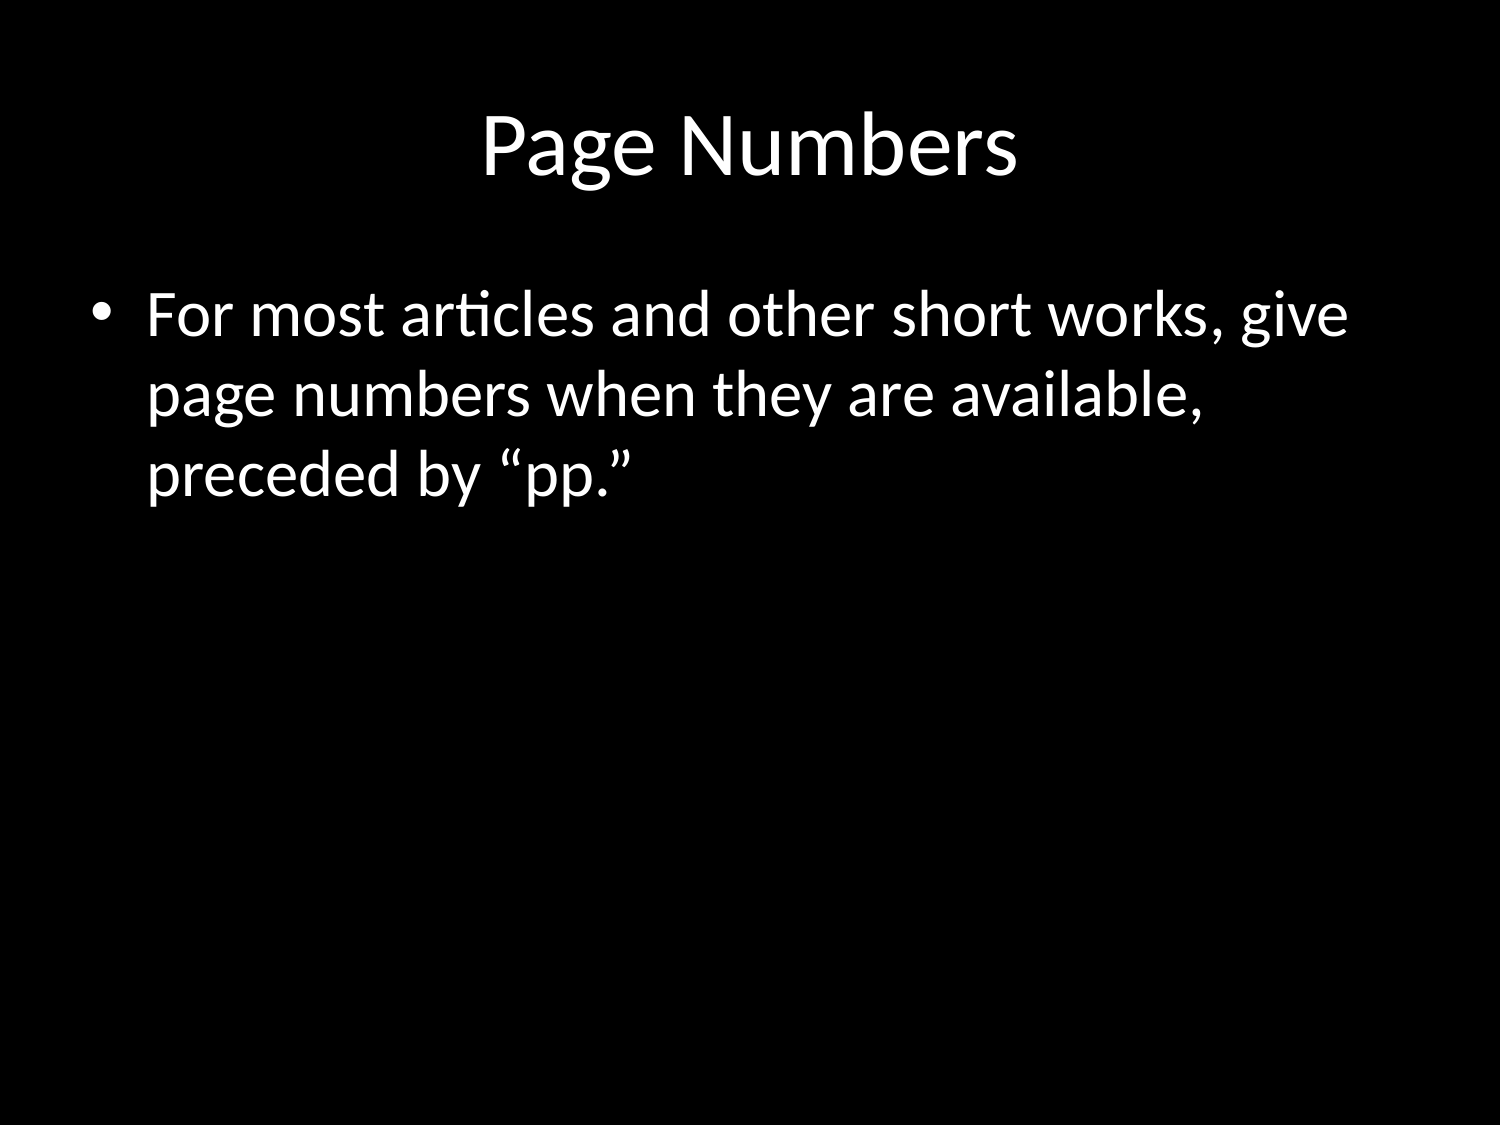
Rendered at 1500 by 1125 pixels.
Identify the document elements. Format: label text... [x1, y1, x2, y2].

title Page Numbers [75, 45, 1425, 233]
list For most articles and other short works, give page numbers when they are available, preceded by “pp.” [75, 262, 1425, 1005]
